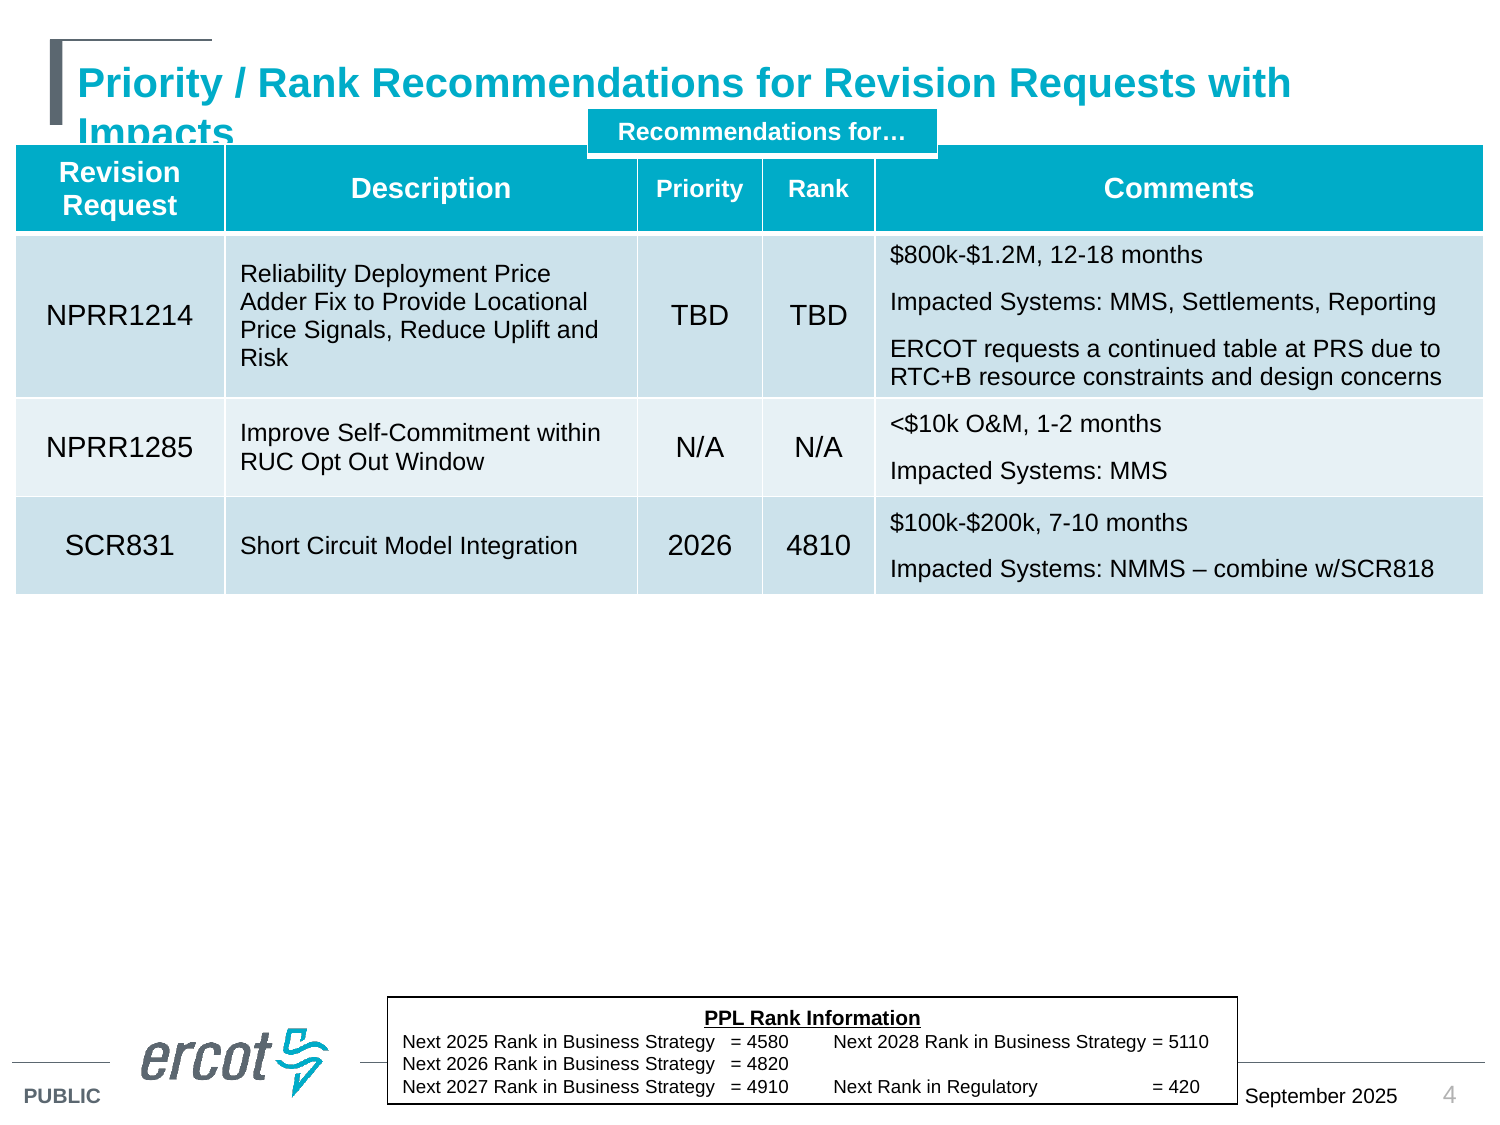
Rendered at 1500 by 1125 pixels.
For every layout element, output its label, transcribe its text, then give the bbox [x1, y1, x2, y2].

table_header Recommendations for… [588, 109, 937, 153]
table_cell N/A [638, 399, 762, 496]
slide_number 4 [1412, 1076, 1488, 1112]
table_cell TBD [763, 236, 874, 397]
table_header Comments [876, 145, 1483, 231]
table_cell Short Circuit Model Integration [226, 497, 637, 594]
table_header Revision Request [16, 145, 224, 231]
table_cell NPRR1285 [16, 399, 224, 496]
table_cell $100k-$200k, 7-10 months Impacted Systems: NMMS – combine w/SCR818 [876, 497, 1483, 594]
table_header Description [226, 145, 637, 231]
picture [137, 1024, 332, 1100]
table_cell <$10k O&M, 1-2 months Impacted Systems: MMS [876, 399, 1483, 496]
table_cell 2026 [638, 497, 762, 594]
table_cell TBD [638, 236, 762, 397]
table_cell N/A [763, 399, 874, 496]
table_cell Improve Self-Commitment within RUC Opt Out Window [226, 399, 637, 496]
text_box PPL Rank Information Next 2025 Rank in Business Strategy = 4580 Next 2028 Rank in Business Strategy = 5110 Next 2026 Rank in Business Strategy = 4820 Next 2029 Rank in Business Strategy = 5300 Next 2027 Rank in Business Strategy = 4910 Next Rank in Regulatory = 420 [387, 997, 1238, 1105]
table_cell Reliability Deployment Price Adder Fix to Provide Locational Price Signals, Reduce Uplift and Risk [226, 236, 637, 397]
table_header Rank [763, 159, 874, 231]
table_cell 4810 [763, 497, 874, 594]
table_cell NPRR1214 [16, 236, 224, 397]
table_cell $800k-$1.2M, 12-18 months Impacted Systems: MMS, Settlements, Reporting ERCOT requests a continued table at PRS due to RTC+B resource constraints and design concerns [876, 236, 1483, 397]
title Priority / Rank Recommendations for Revision Requests with Impacts [62, 48, 1475, 134]
table_header Priority [638, 159, 762, 231]
table_cell SCR831 [16, 497, 224, 594]
